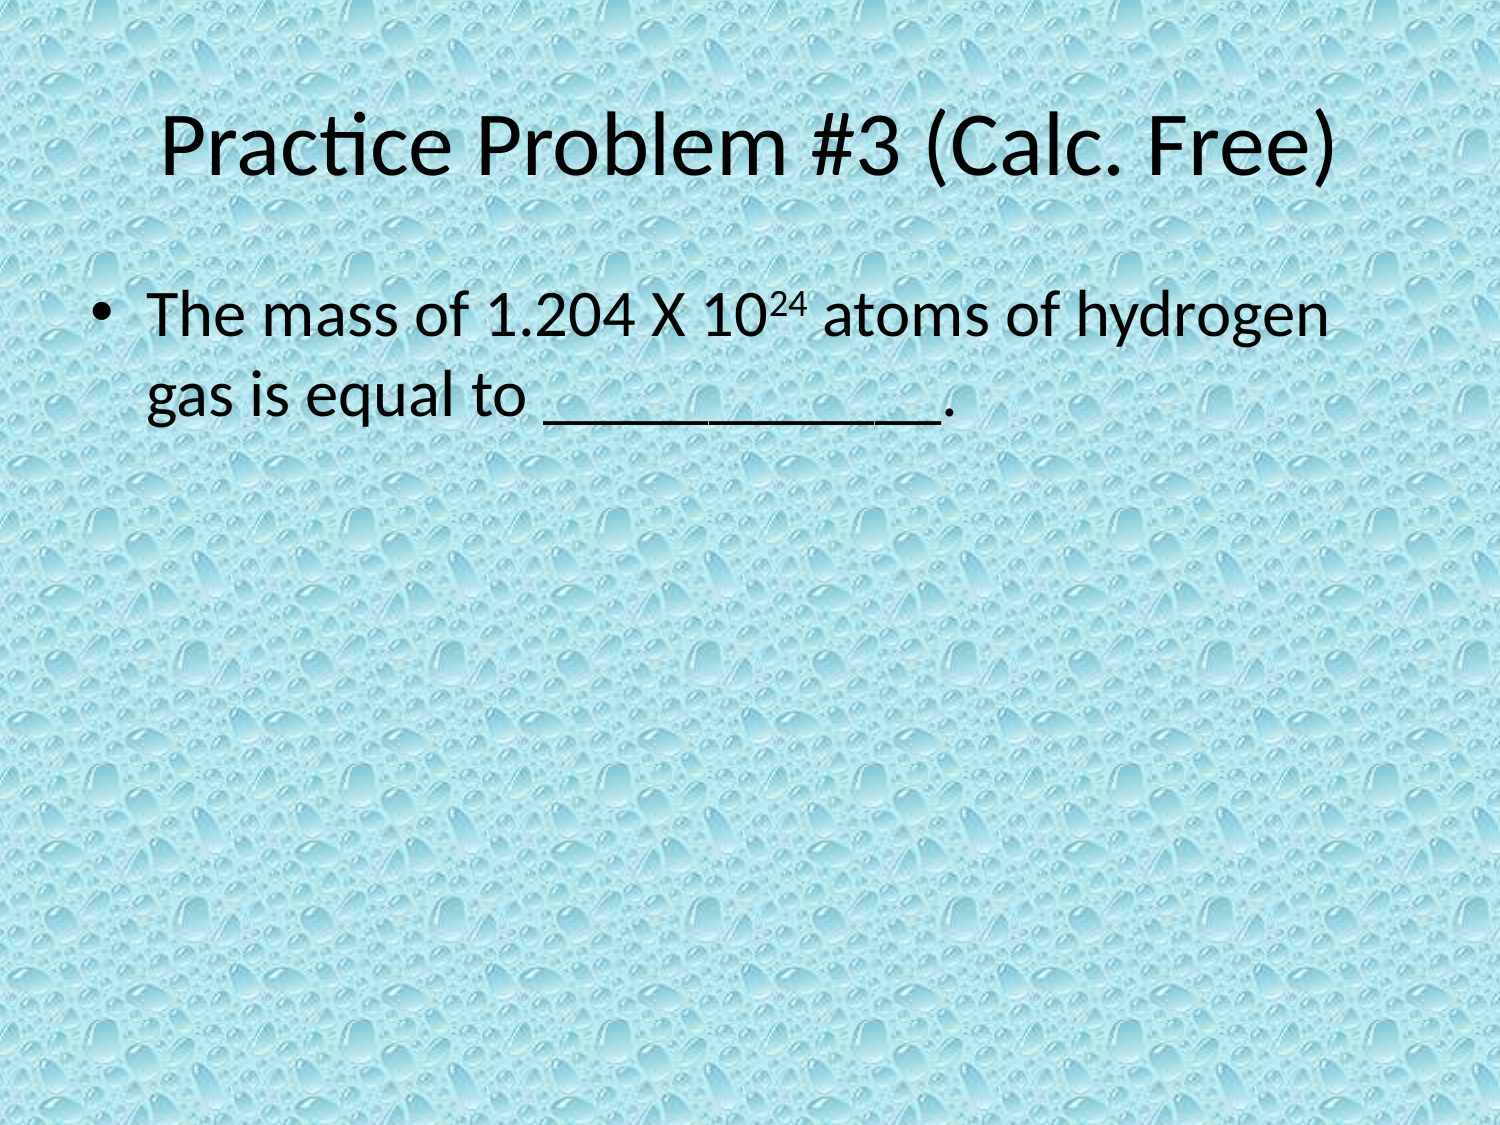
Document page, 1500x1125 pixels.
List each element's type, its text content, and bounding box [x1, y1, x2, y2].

title Practice Problem #3 (Calc. Free) [75, 45, 1425, 233]
picture [0, 0, 1500, 1125]
list The mass of 1.204 X 1024 atoms of hydrogen gas is equal to ____________. [75, 262, 1425, 1005]
